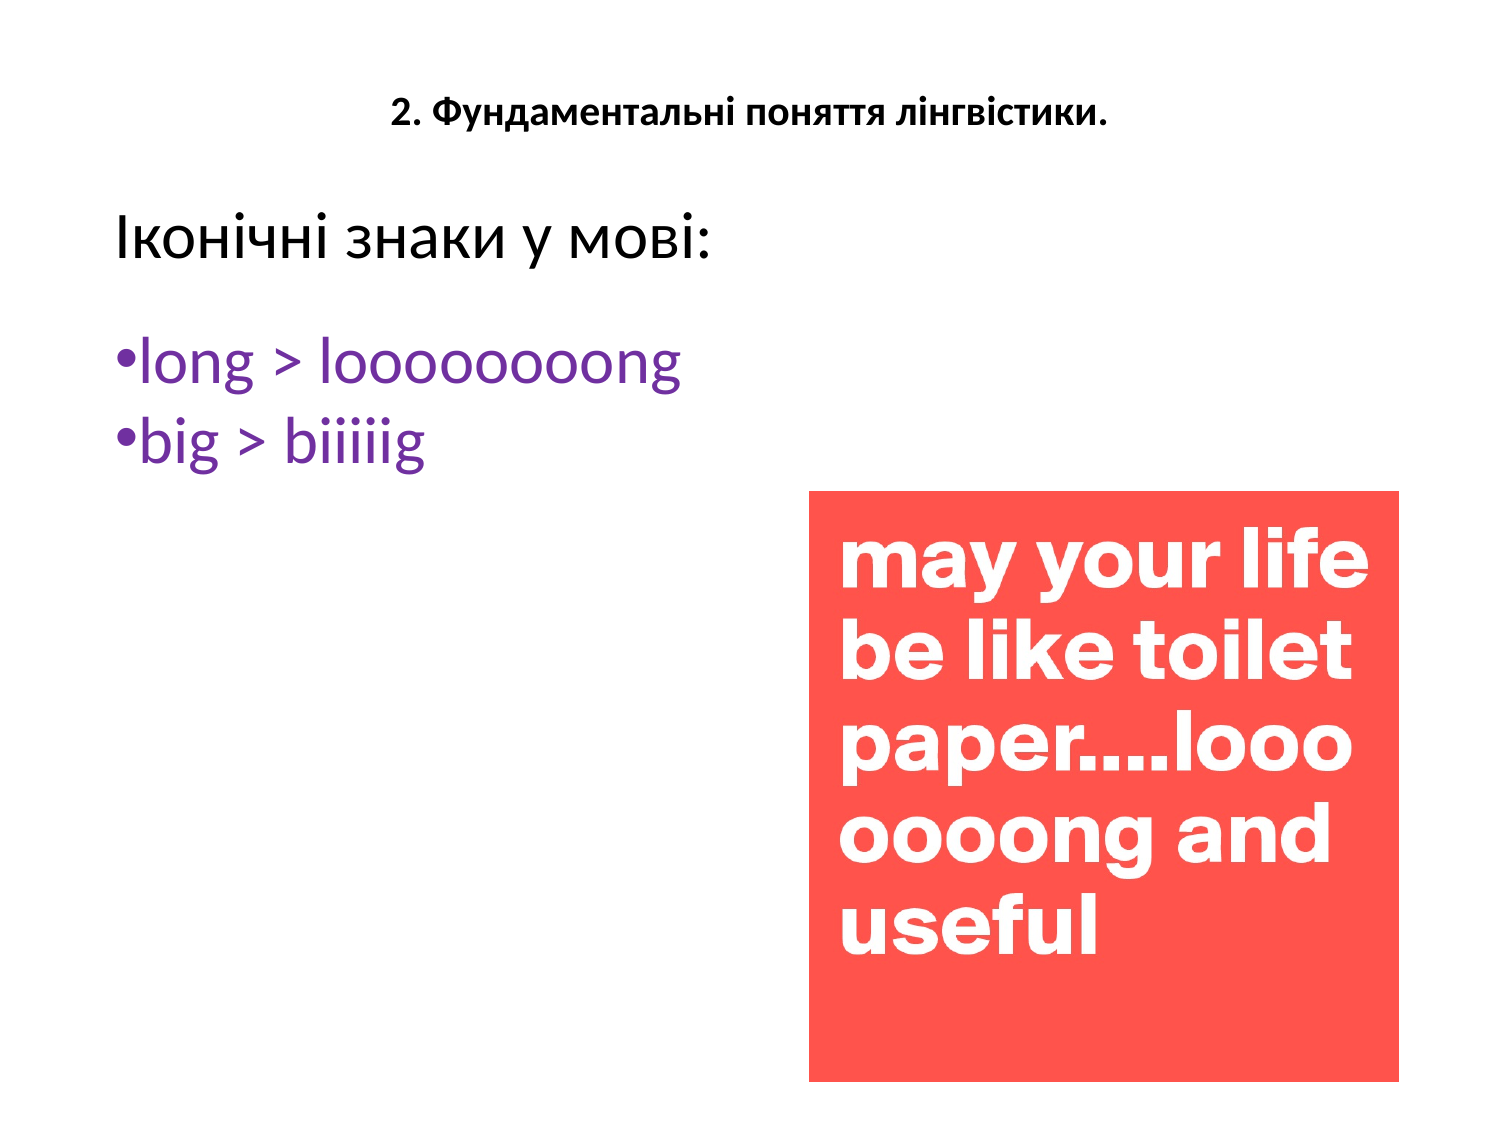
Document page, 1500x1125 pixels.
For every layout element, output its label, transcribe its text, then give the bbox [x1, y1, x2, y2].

text_box Іконічні знаки у мові: long > loooooooong big > biiiiig [100, 184, 1451, 993]
picture [808, 491, 1399, 1082]
text_box 2. Фундаментальні поняття лінгвістики. [75, 45, 1425, 173]
